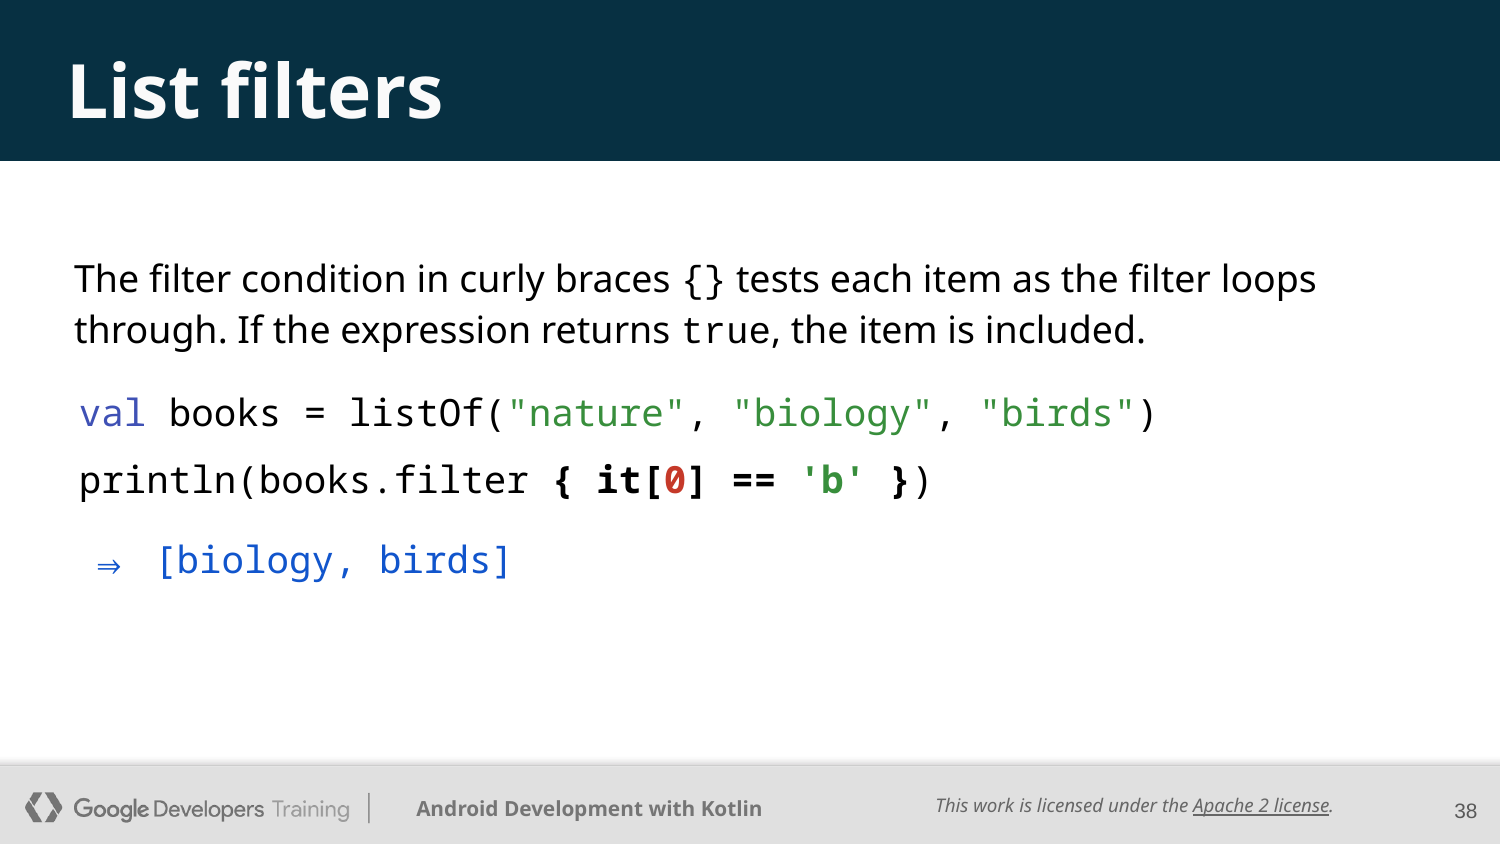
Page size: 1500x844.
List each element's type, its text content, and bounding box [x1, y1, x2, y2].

title List filters [51, 28, 1449, 122]
slide_number ‹#› [1402, 777, 1493, 842]
text_box The filter condition in curly braces {} tests each item as the filter loops through. If the expression returns true, the item is included. [59, 233, 1441, 341]
text_box ⇒ [biology, birds] [71, 520, 1277, 598]
list val books = listOf("nature", "biology", "birds") println(books.filter { it[0] == 'b' }) [63, 351, 1462, 598]
picture [0, 161, 1500, 844]
